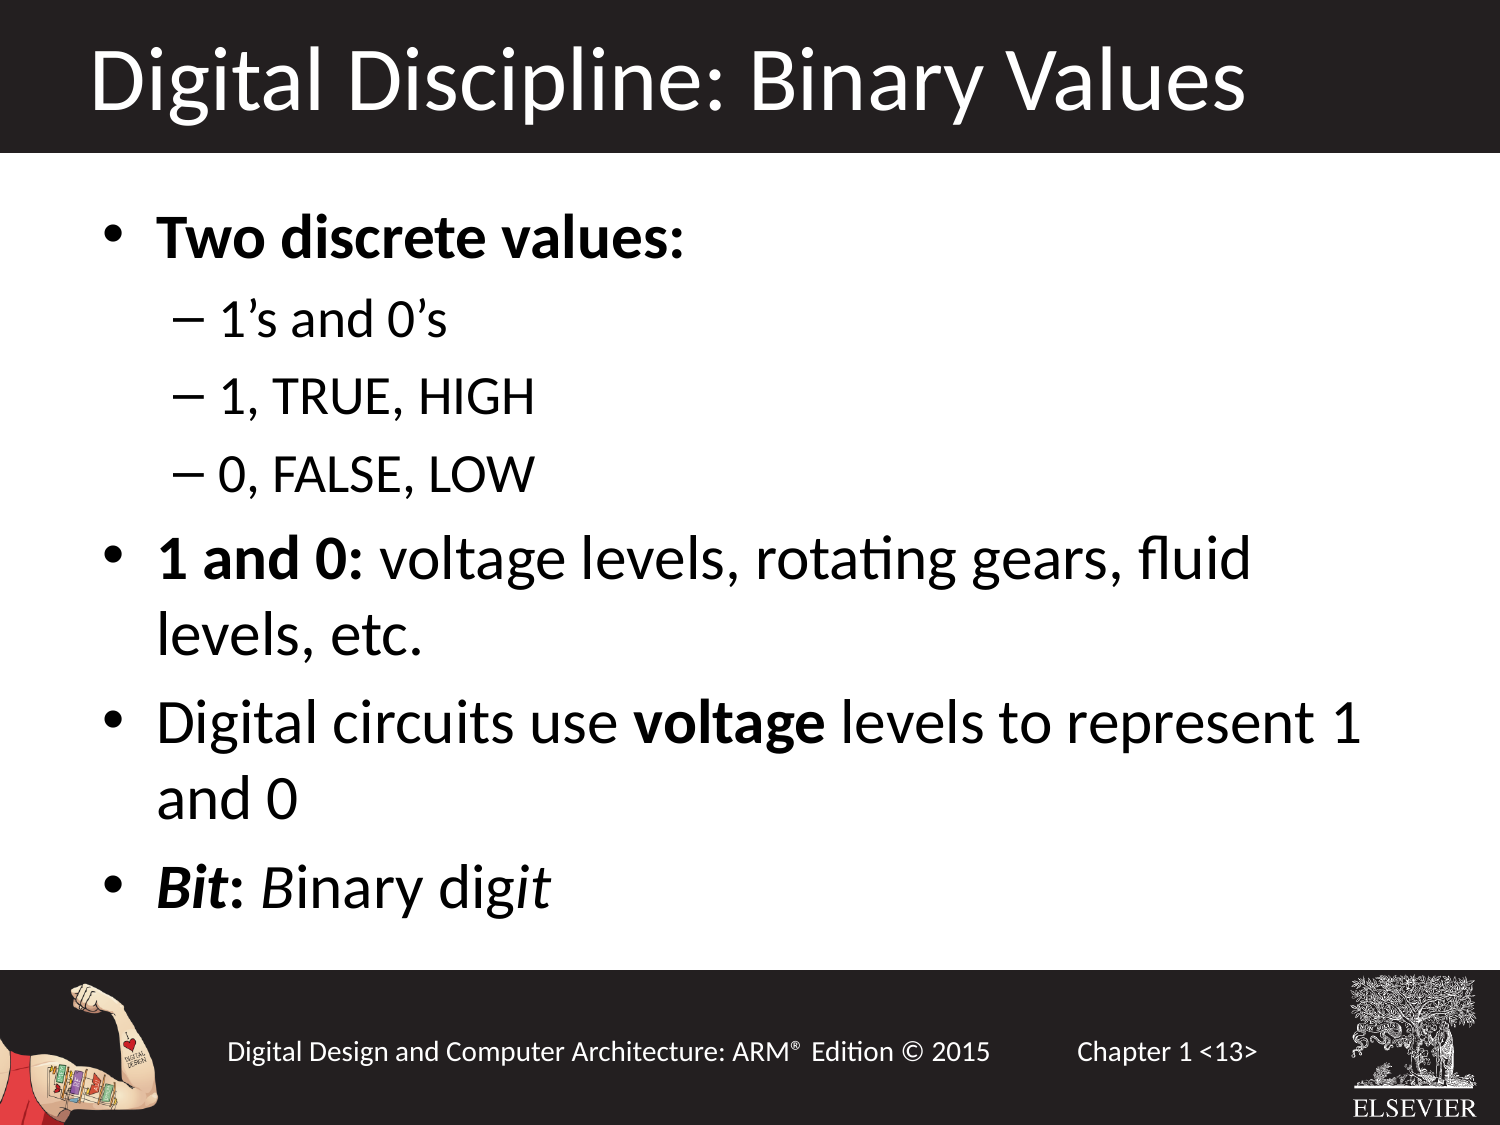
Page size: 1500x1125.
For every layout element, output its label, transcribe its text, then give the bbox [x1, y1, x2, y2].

picture [1350, 974, 1477, 1117]
text_box Digital Discipline: Binary Values [75, 11, 1375, 136]
list Two discrete values: 1’s and 0’s 1, TRUE, HIGH 0, FALSE, LOW 1 and 0: voltage levels, rotating gears, fluid levels, etc. Digital circuits use voltage levels to represent 1 and 0 Bit: Binary digit [87, 187, 1438, 930]
picture [0, 979, 163, 1125]
